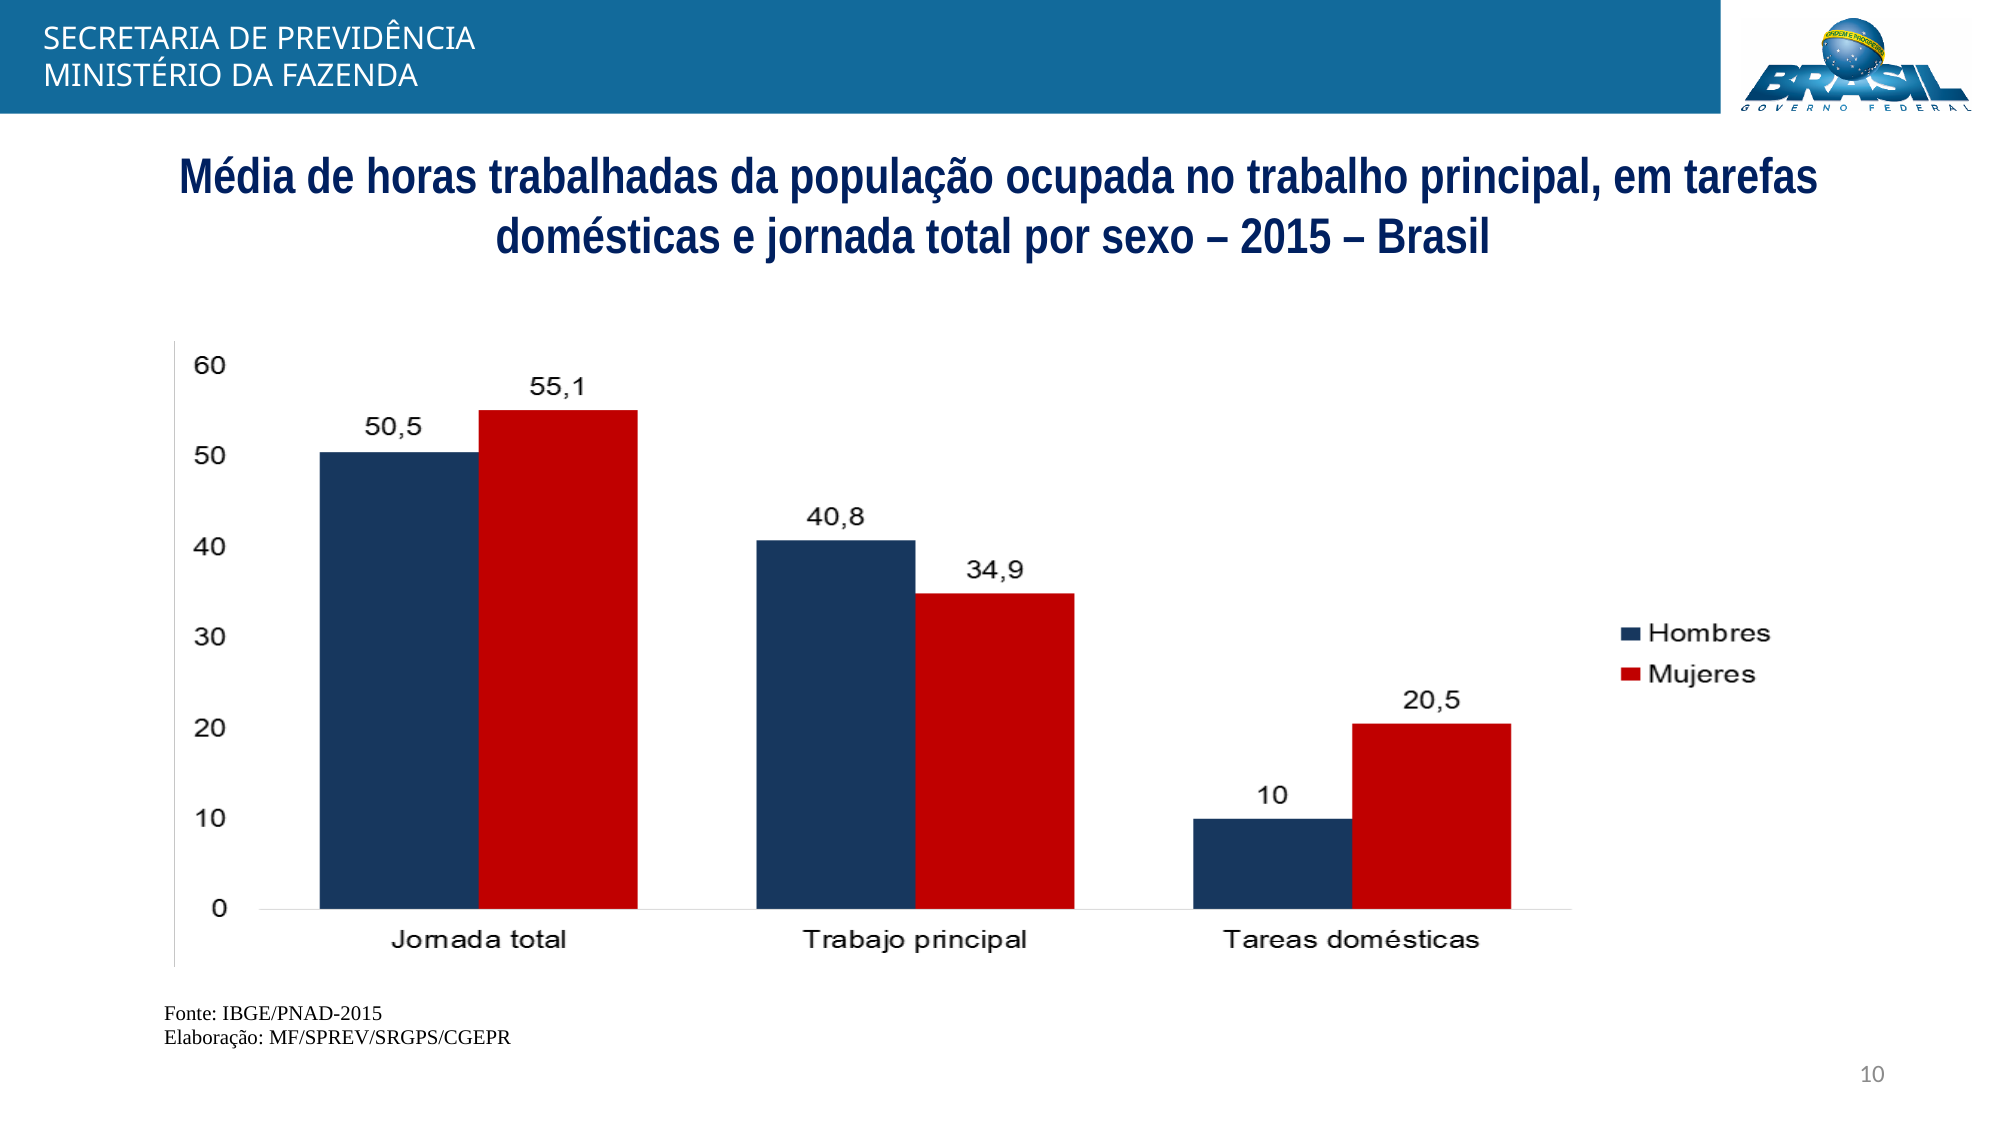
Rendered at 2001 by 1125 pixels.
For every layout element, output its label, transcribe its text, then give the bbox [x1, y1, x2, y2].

title Média de horas trabalhadas da população ocupada no trabalho principal, em tarefas domésticas e jornada total por sexo – 2015 – Brasil [99, 127, 1900, 280]
picture [1741, 18, 1972, 111]
text_box Fonte: IBGE/PNAD-2015 Elaboração: MF/SPREV/SRGPS/CGEPR [149, 991, 1473, 1057]
slide_number 10 [1433, 1042, 1900, 1103]
picture [172, 340, 1804, 967]
